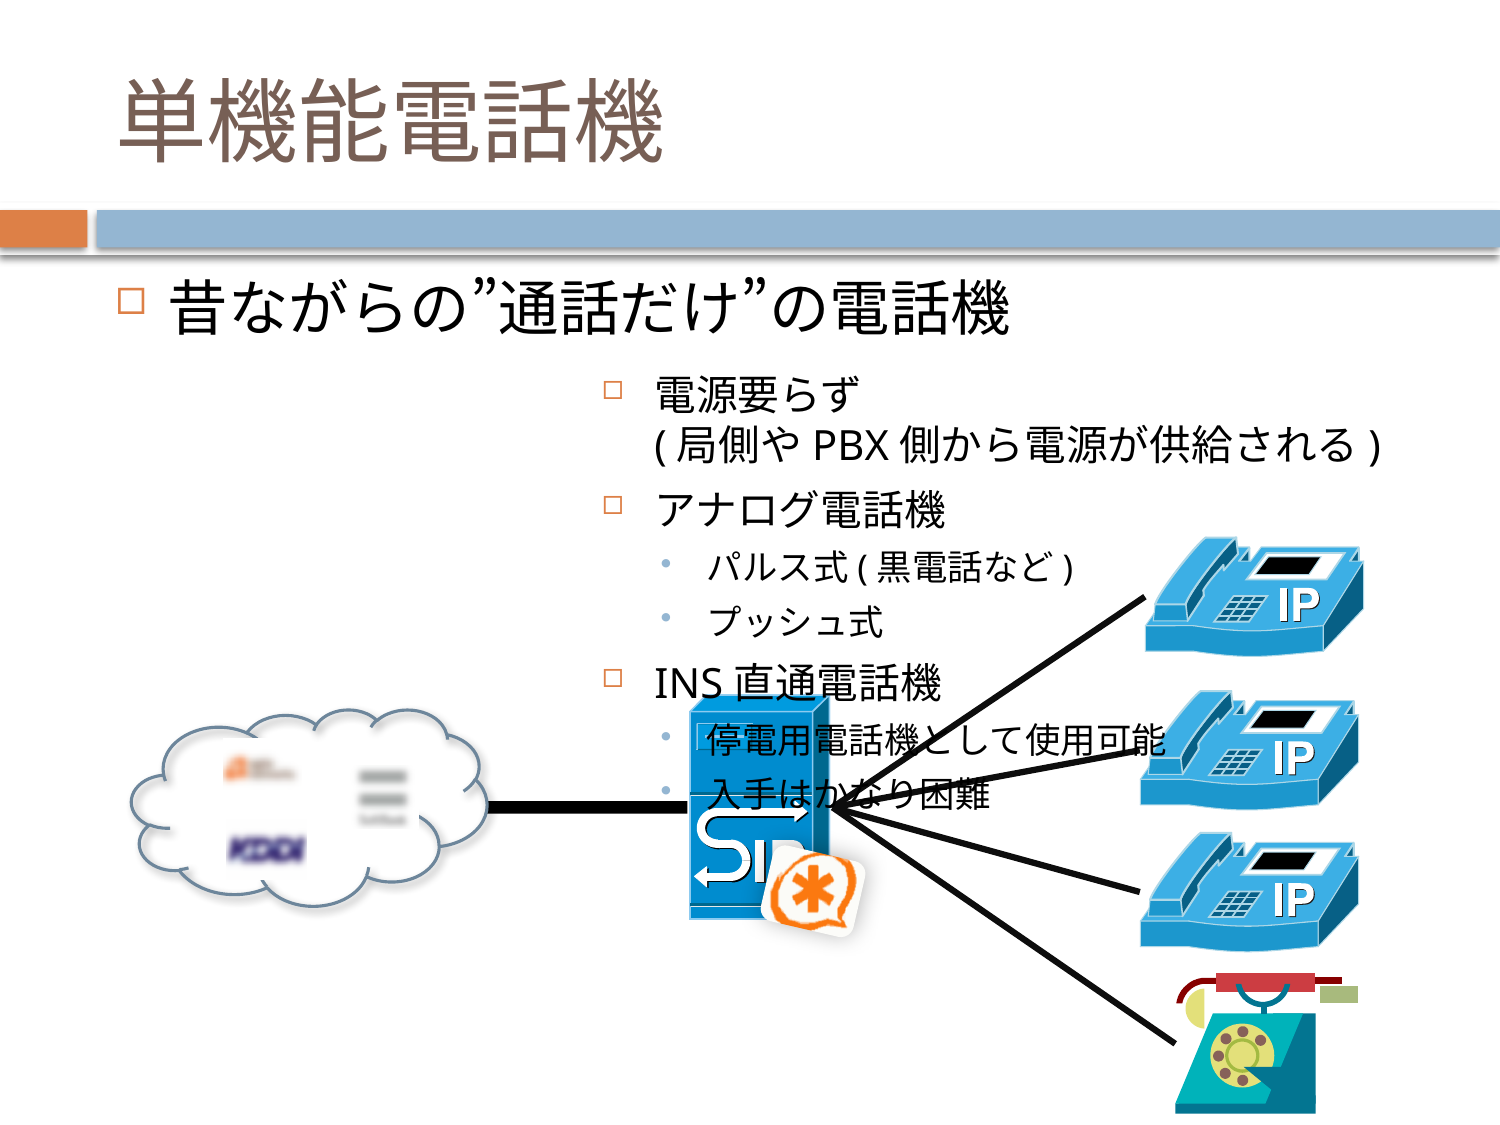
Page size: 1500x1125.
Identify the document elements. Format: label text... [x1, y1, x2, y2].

picture [1144, 536, 1365, 658]
picture [1146, 689, 1360, 811]
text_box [131, 708, 488, 906]
picture [1176, 831, 1360, 953]
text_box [832, 807, 1176, 1045]
list 昔ながらの”通話だけ”の電話機 [100, 262, 1438, 362]
text_box 電源要らず (局側やPBX側から電源が供給される) アナログ電話機 パルス式(黒電話など) プッシュ式 INS直通電話機 停電用電話機として使用可能 入手はかなり困難 [587, 362, 1438, 1092]
picture [1174, 972, 1360, 1116]
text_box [832, 749, 1141, 806]
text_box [832, 596, 1146, 806]
title 単機能電話機 [100, 37, 1438, 200]
picture [687, 692, 861, 936]
